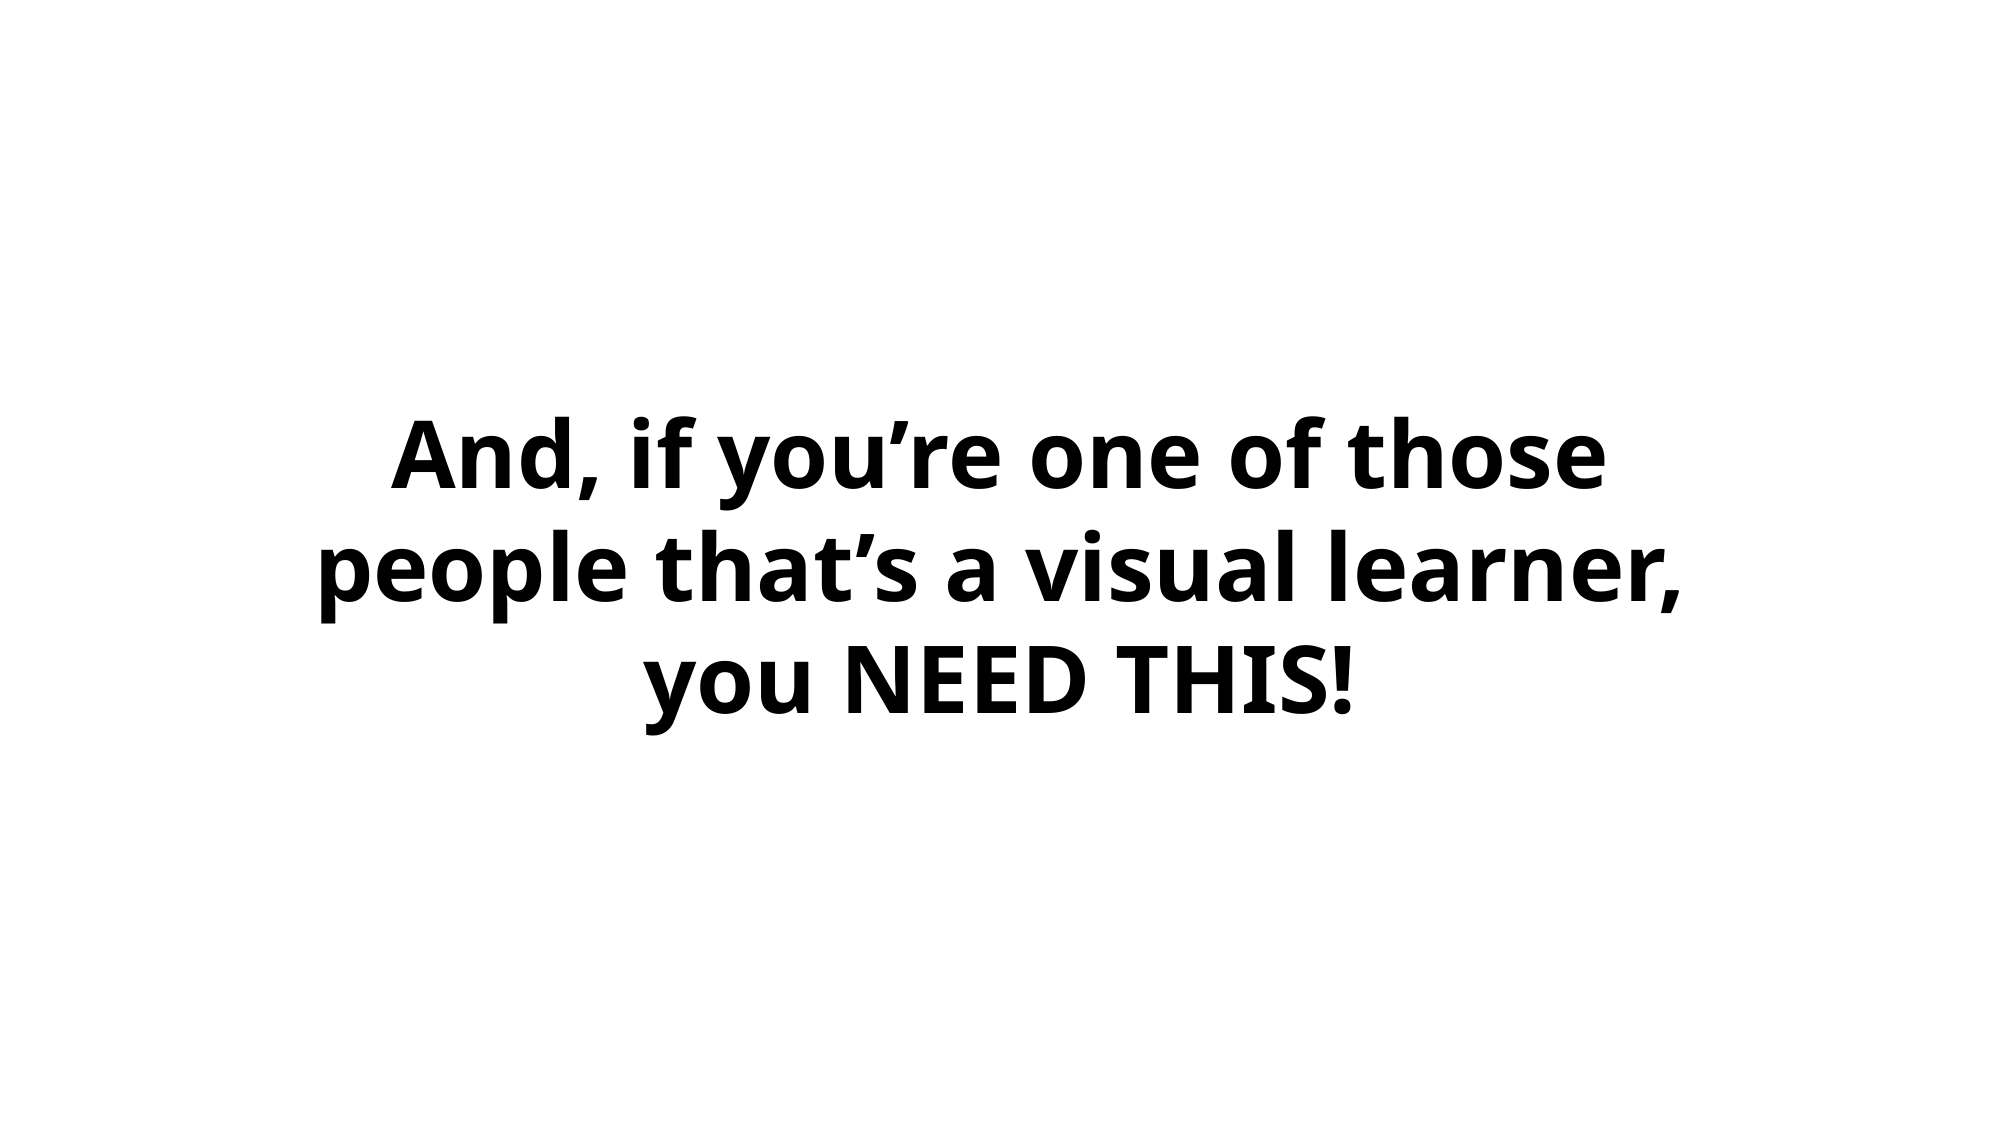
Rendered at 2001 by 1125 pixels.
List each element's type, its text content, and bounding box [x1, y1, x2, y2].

text_box And, if you’re one of those people that’s a visual learner, you NEED THIS! [287, 387, 1713, 740]
